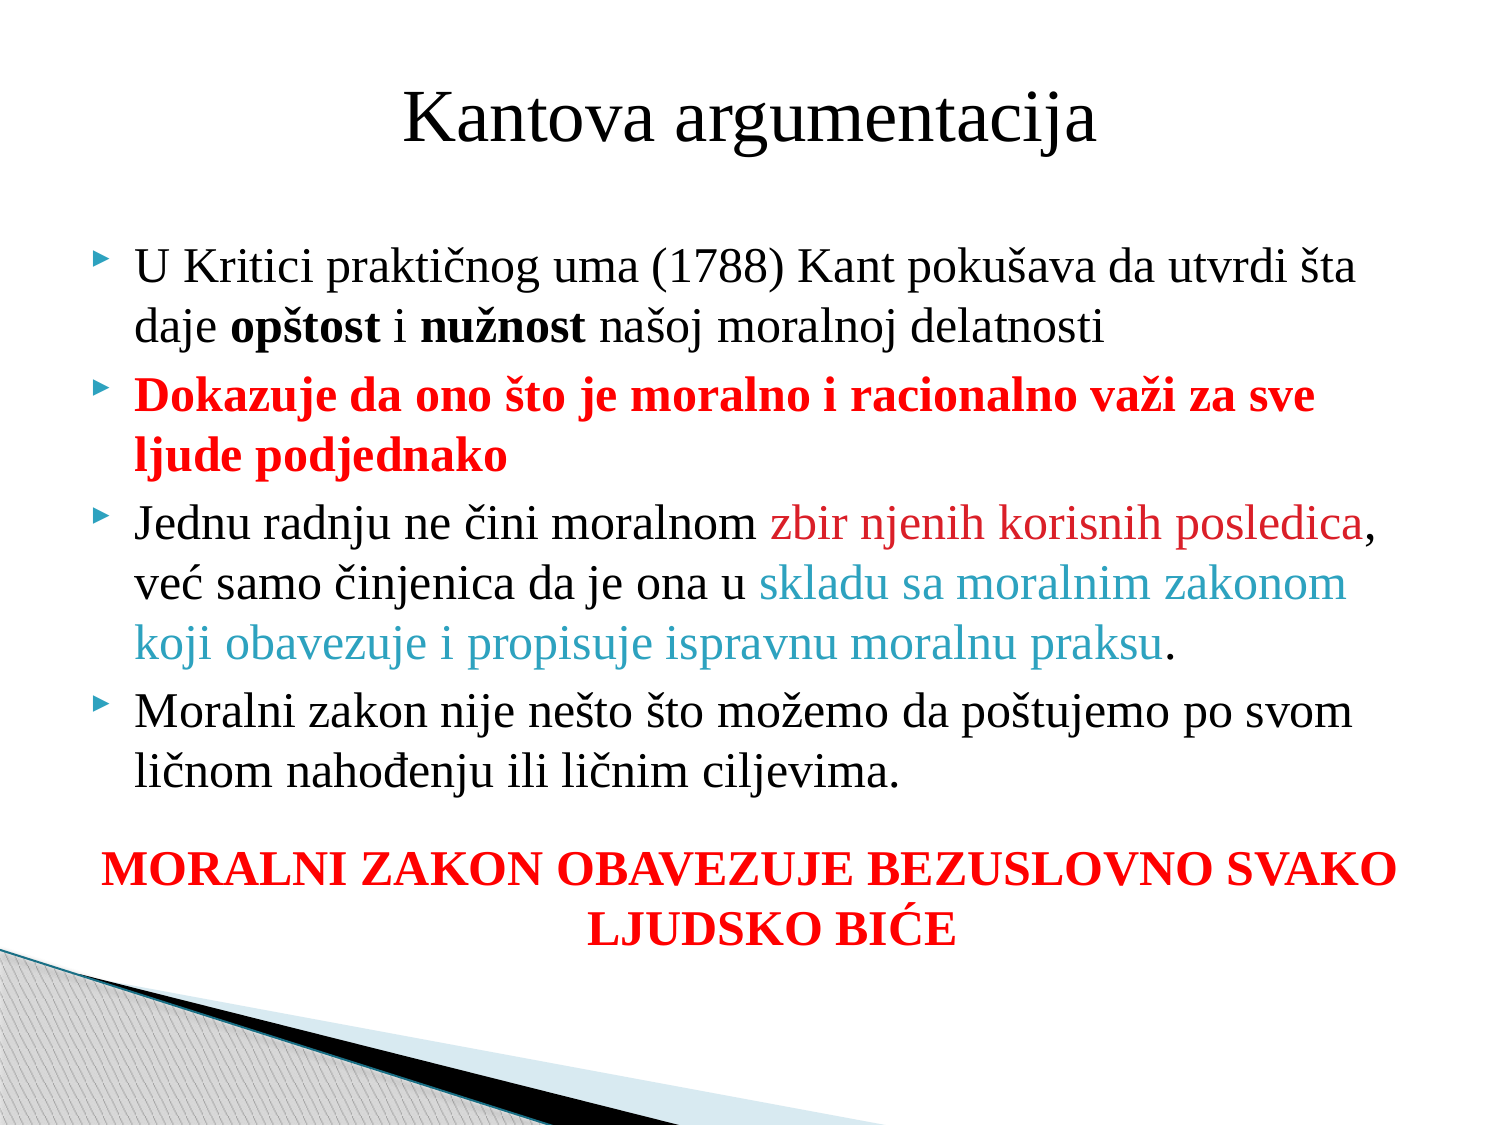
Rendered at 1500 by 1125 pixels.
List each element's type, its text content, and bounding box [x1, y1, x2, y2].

list Kantova argumentacija U Kritici praktičnog uma (1788) Kant pokušava da utvrdi šta daje opštost i nužnost našoj moralnoj delatnosti Dokazuje da ono što je moralno i racionalno važi za sve ljude podjednako Jednu radnju ne čini moralnom zbir njenih korisnih posledica, već samo činjenica da je ona u skladu sa moralnim zakonom koji obavezuje i propisuje ispravnu moralnu praksu. Moralni zakon nije nešto što možemo da poštujemo po svom ličnom nahođenju ili ličnim ciljevima. MORALNI ZAKON OBAVEZUJE BEZUSLOVNO SVAKO LJUDSKO BIĆE [74, 58, 1426, 986]
